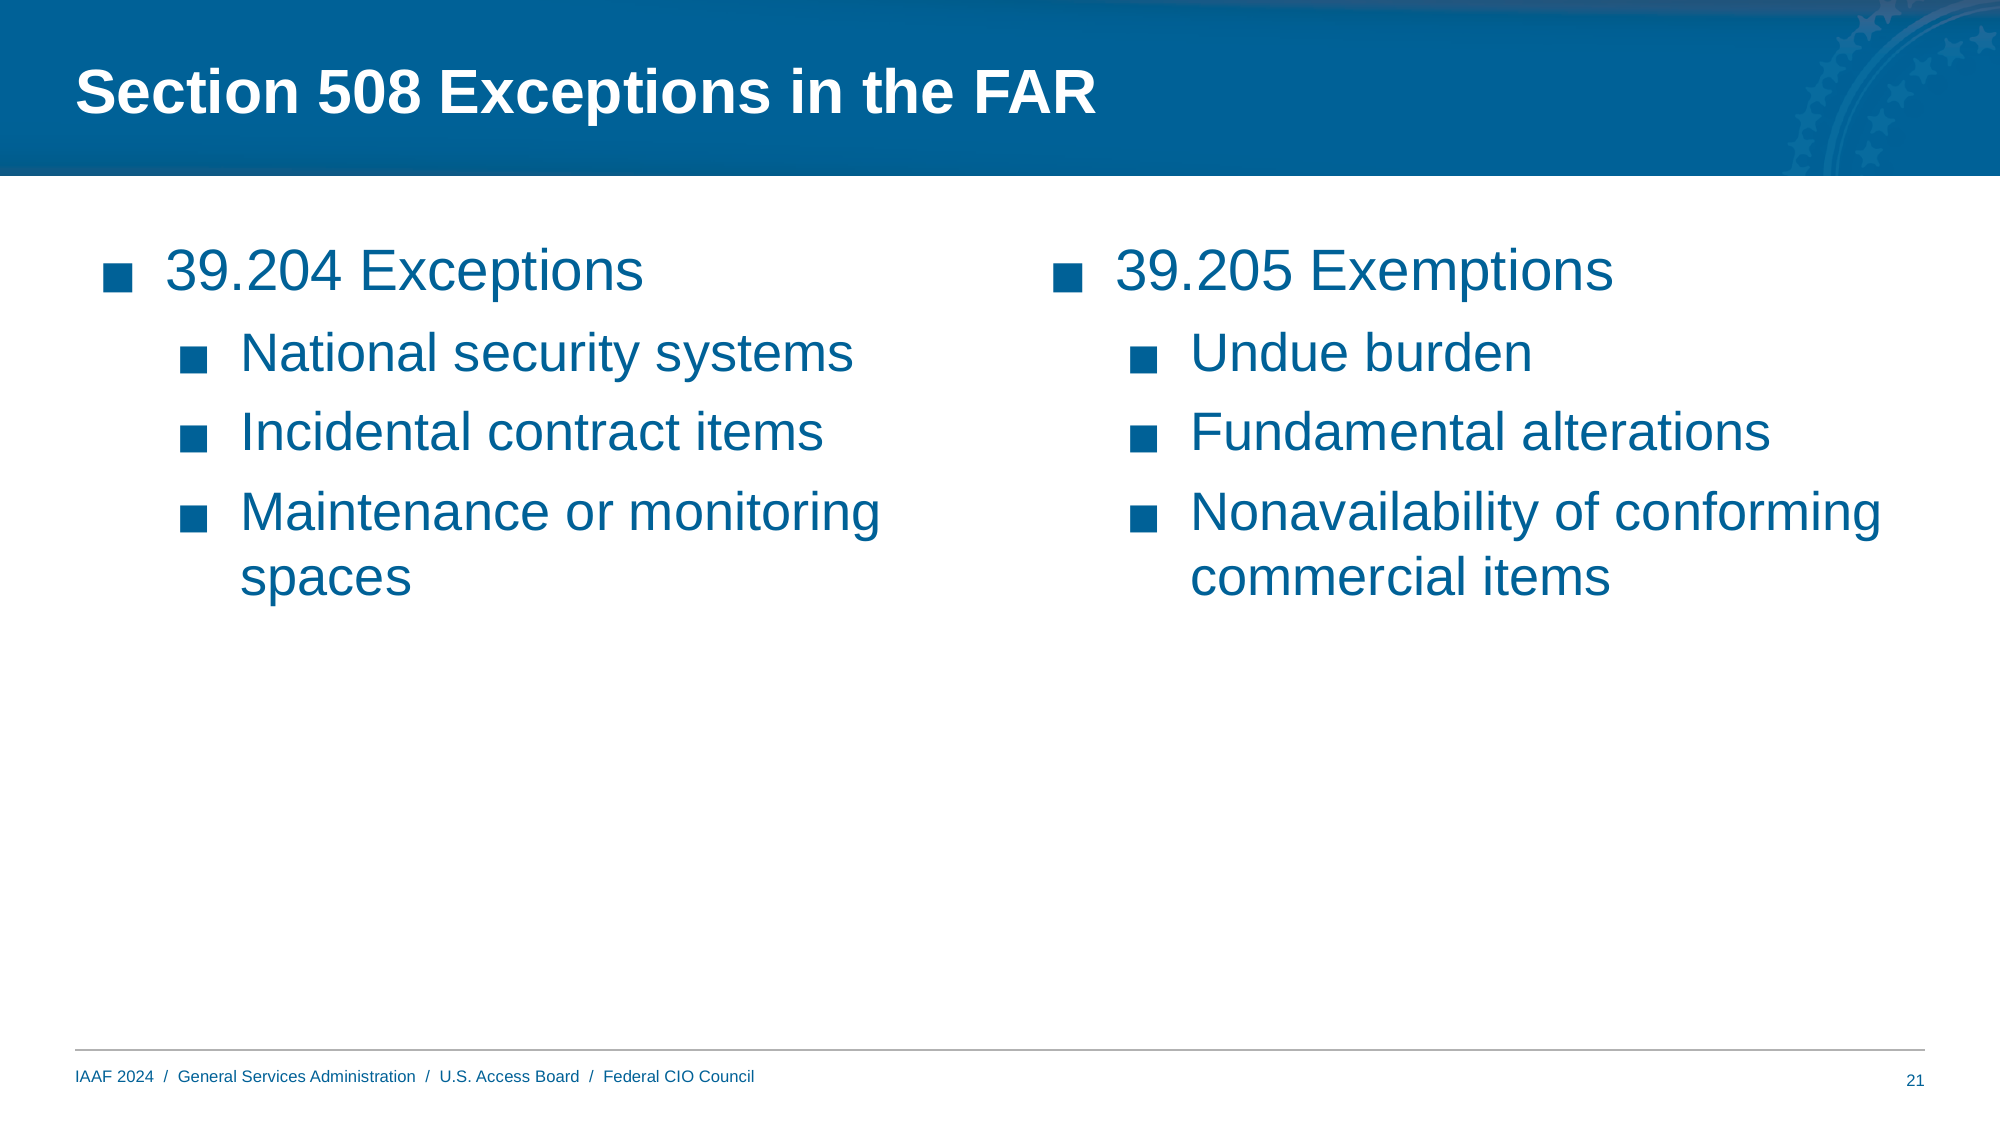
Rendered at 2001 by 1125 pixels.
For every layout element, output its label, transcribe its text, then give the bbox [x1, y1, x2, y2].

title Section 508 Exceptions in the FAR [75, 52, 1800, 128]
picture [0, 168, 666, 176]
list 39.204 Exceptions National security systems Incidental contract items Maintenance or monitoring spaces [75, 224, 975, 1035]
list 39.205 Exemptions Undue burden Fundamental alterations Nonavailability of conforming commercial items [1025, 224, 1925, 1038]
slide_number 21 [1880, 1065, 1925, 1095]
picture [0, 0, 2000, 176]
